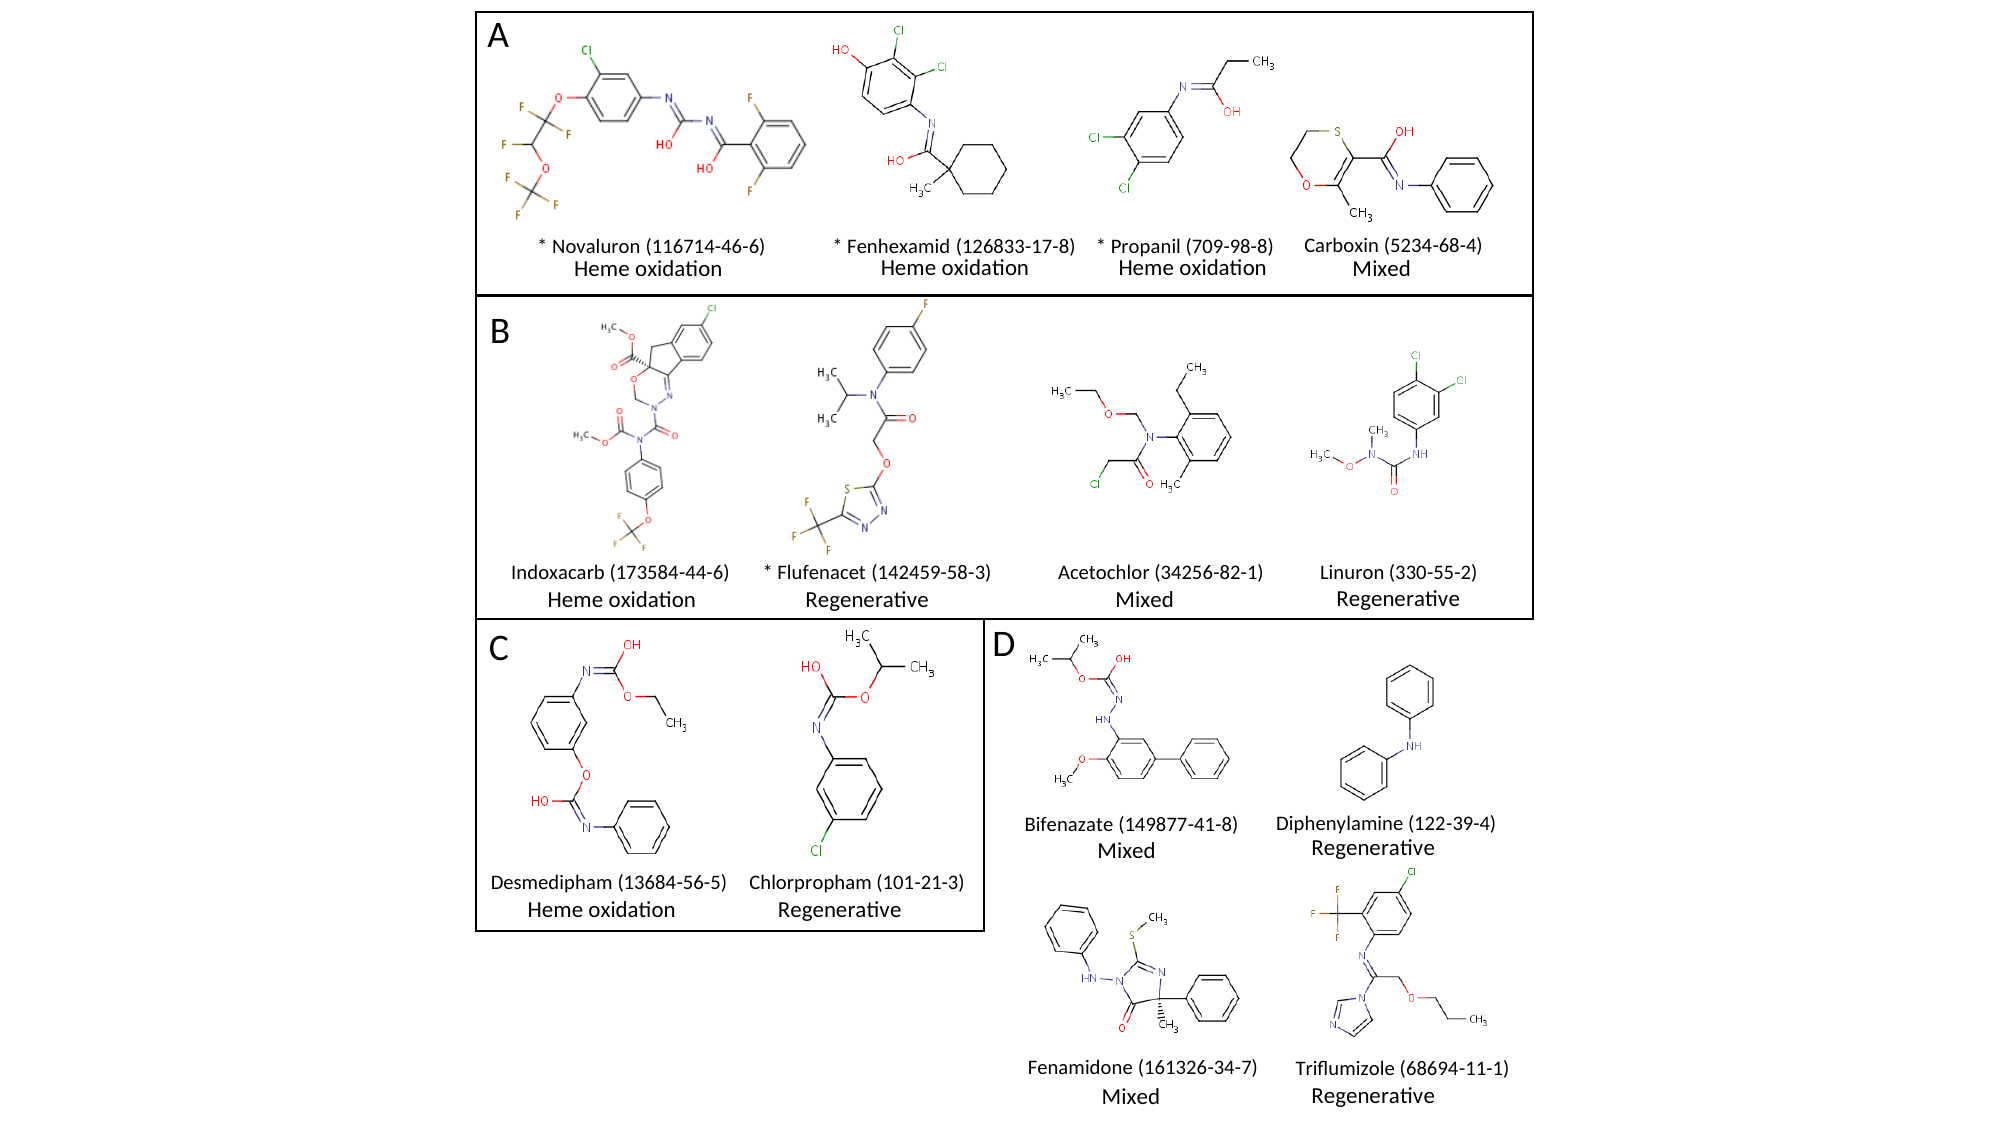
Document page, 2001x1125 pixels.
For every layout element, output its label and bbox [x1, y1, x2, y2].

picture [464, 1, 1536, 1124]
